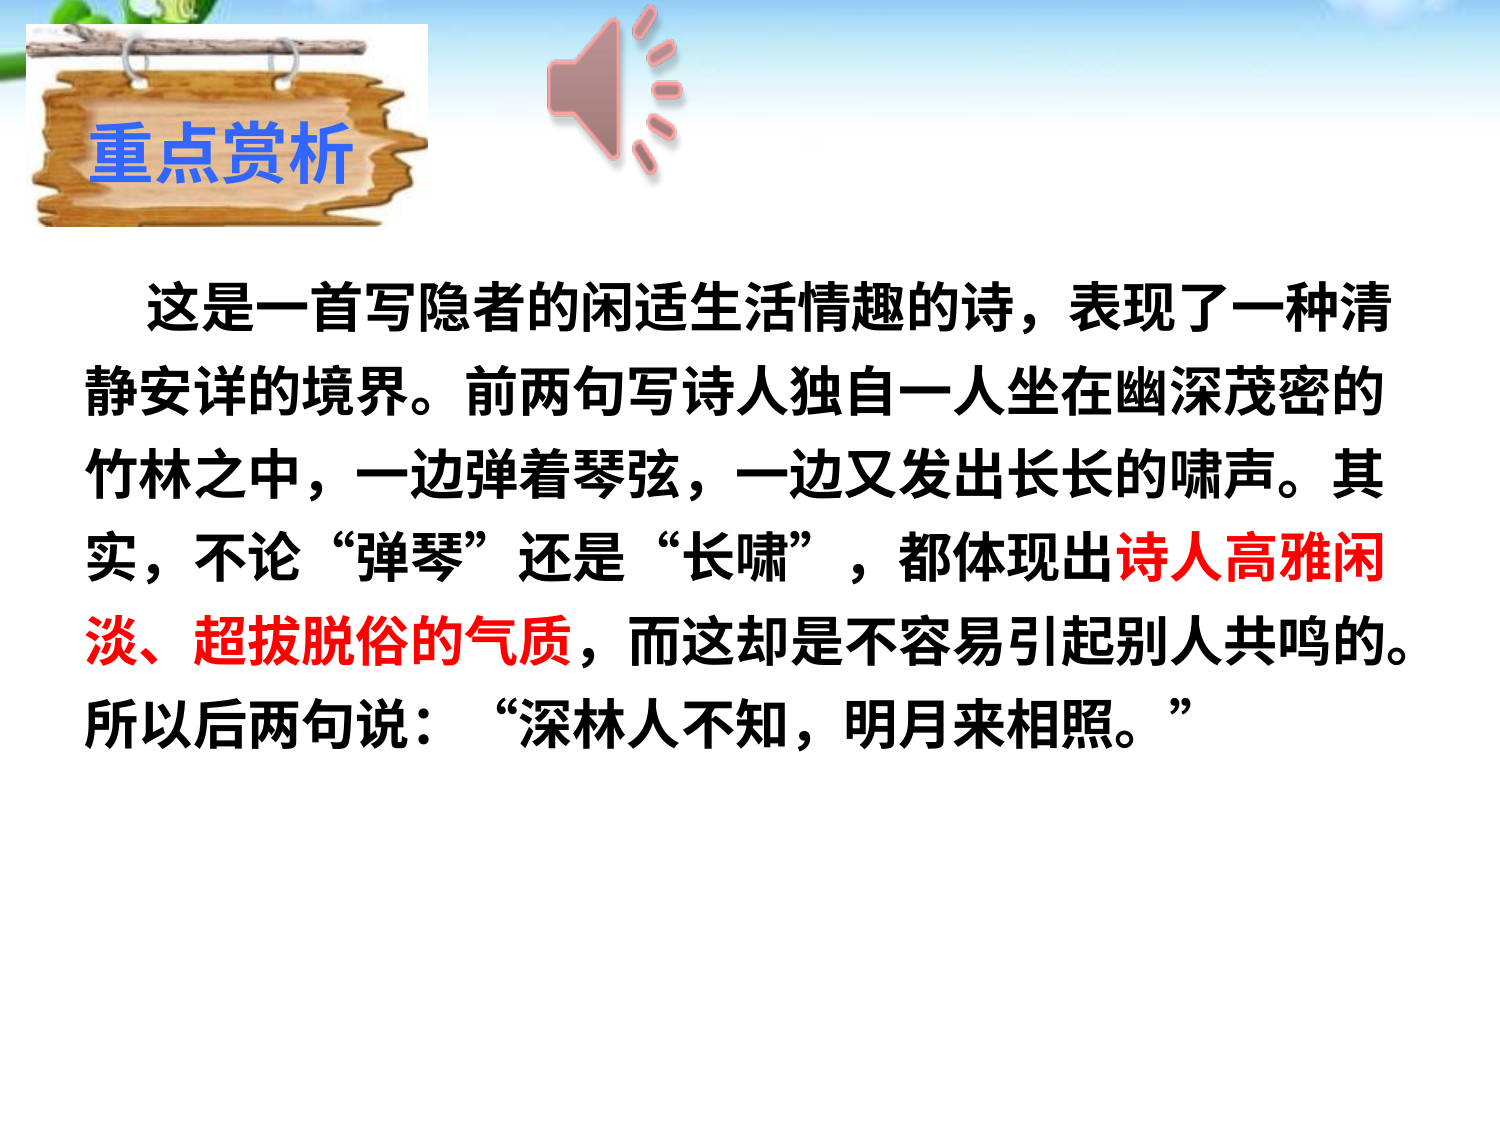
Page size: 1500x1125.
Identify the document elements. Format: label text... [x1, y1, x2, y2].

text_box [26, 24, 429, 228]
picture [0, 0, 1500, 1125]
text_box 这是一首写隐者的闲适生活情趣的诗，表现了一种清静安详的境界。前两句写诗人独自一人坐在幽深茂密的竹林之中，一边弹着琴弦，一边又发出长长的啸声。其实，不论“弹琴”还是“长啸”，都体现出诗人高雅闲淡、超拔脱俗的气质，而这却是不容易引起别人共鸣的。所以后两句说：“深林人不知，明月来相照。” [70, 247, 1436, 763]
